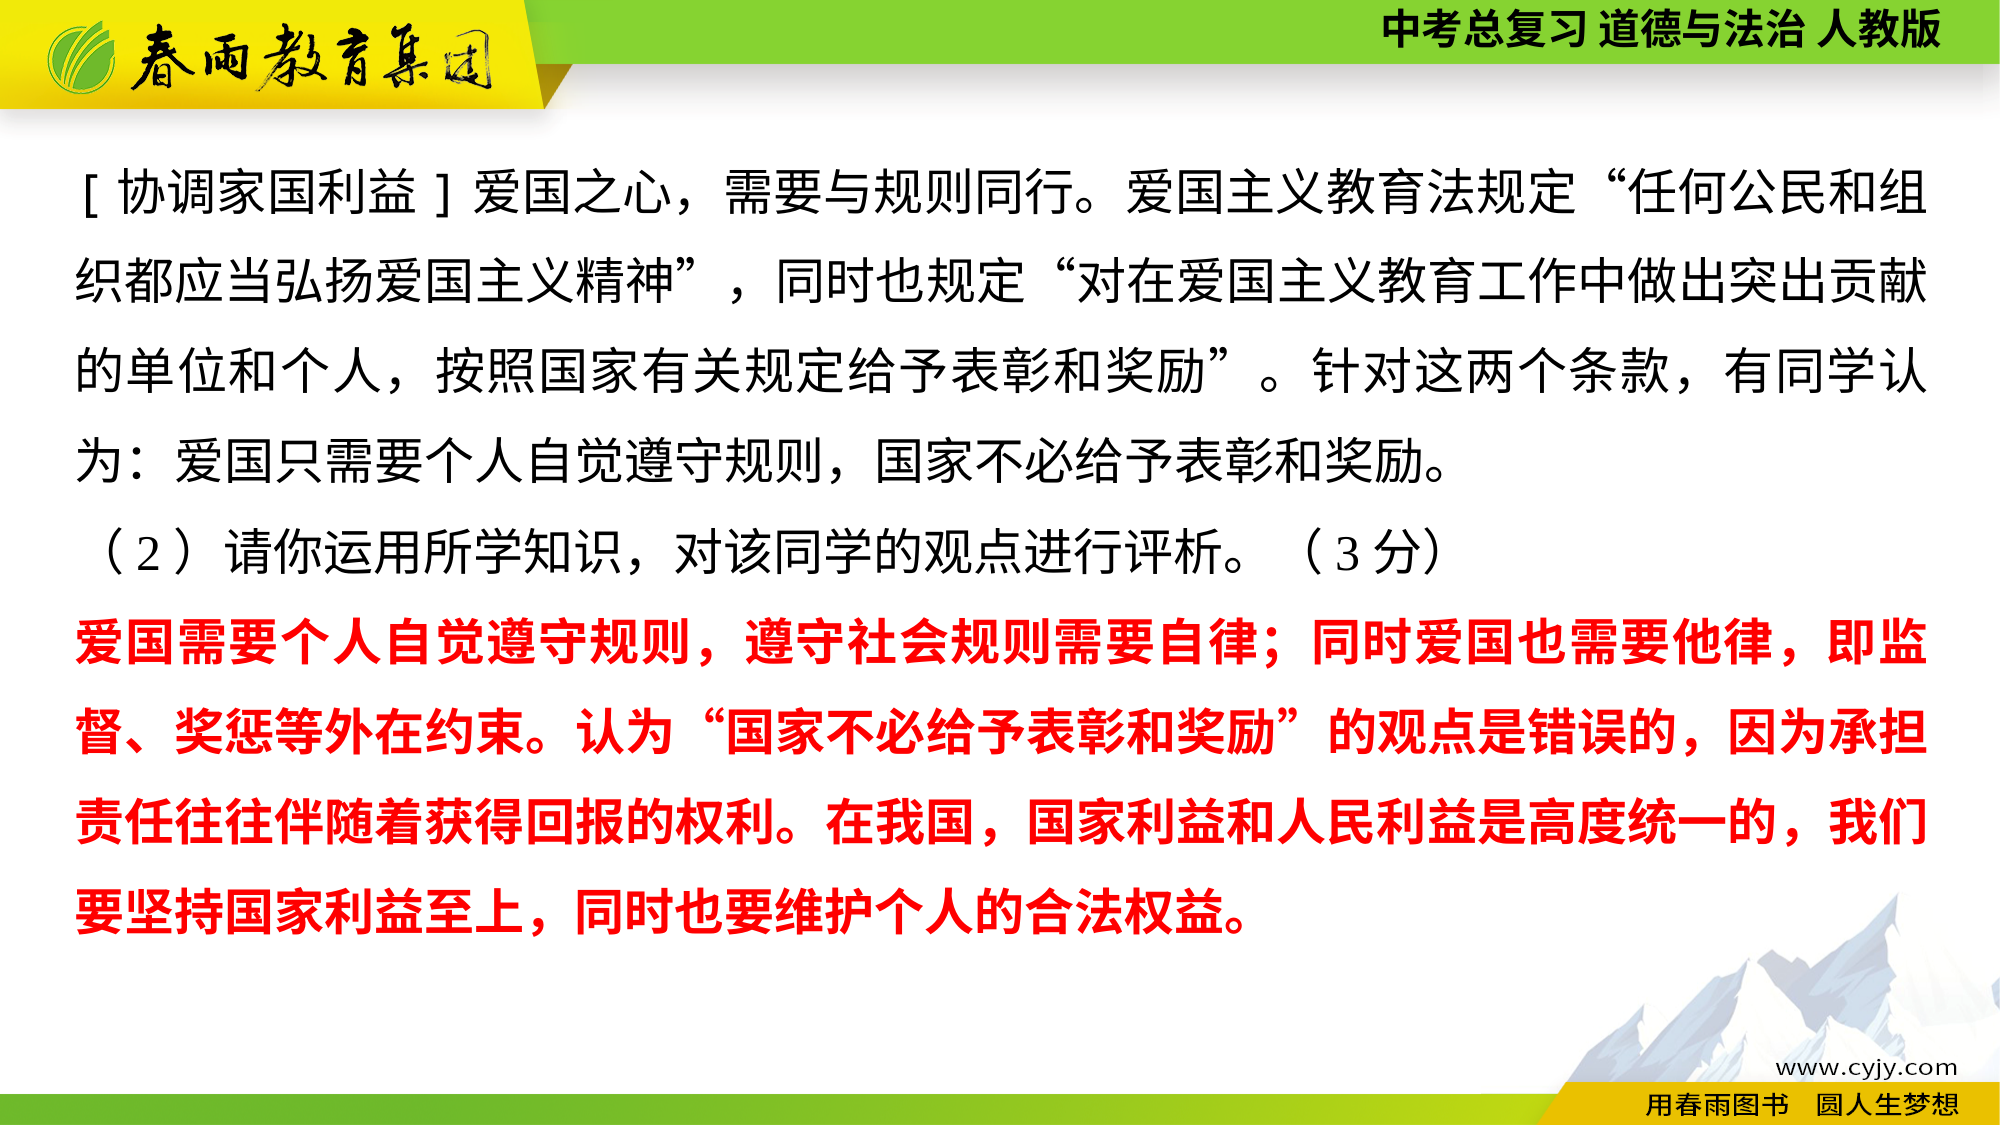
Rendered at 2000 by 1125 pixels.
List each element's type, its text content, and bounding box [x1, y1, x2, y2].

text_box 爱国需要个人自觉遵守规则，遵守社会规则需要自律；同时爱国也需要他律，即监督、奖惩等外在约束。认为“国家不必给予表彰和奖励”的观点是错误的，因为承担责任往往伴随着获得回报的权利。在我国，国家利益和人民利益是高度统一的，我们要坚持国家利益至上，同时也要维护个人的合法权益。 [59, 573, 1944, 949]
list [协调家国利益]爱国之心，需要与规则同行。爱国主义教育法规定“任何公民和组织都应当弘扬爱国主义精神”，同时也规定“对在爱国主义教育工作中做出突出贡献的单位和个人，按照国家有关规定给予表彰和奖励”。针对这两个条款，有同学认为：爱国只需要个人自觉遵守规则，国家不必给予表彰和奖励。 （2）请你运用所学知识，对该同学的观点进行评析。（3分） [59, 122, 1944, 573]
picture [0, 0, 2000, 1125]
